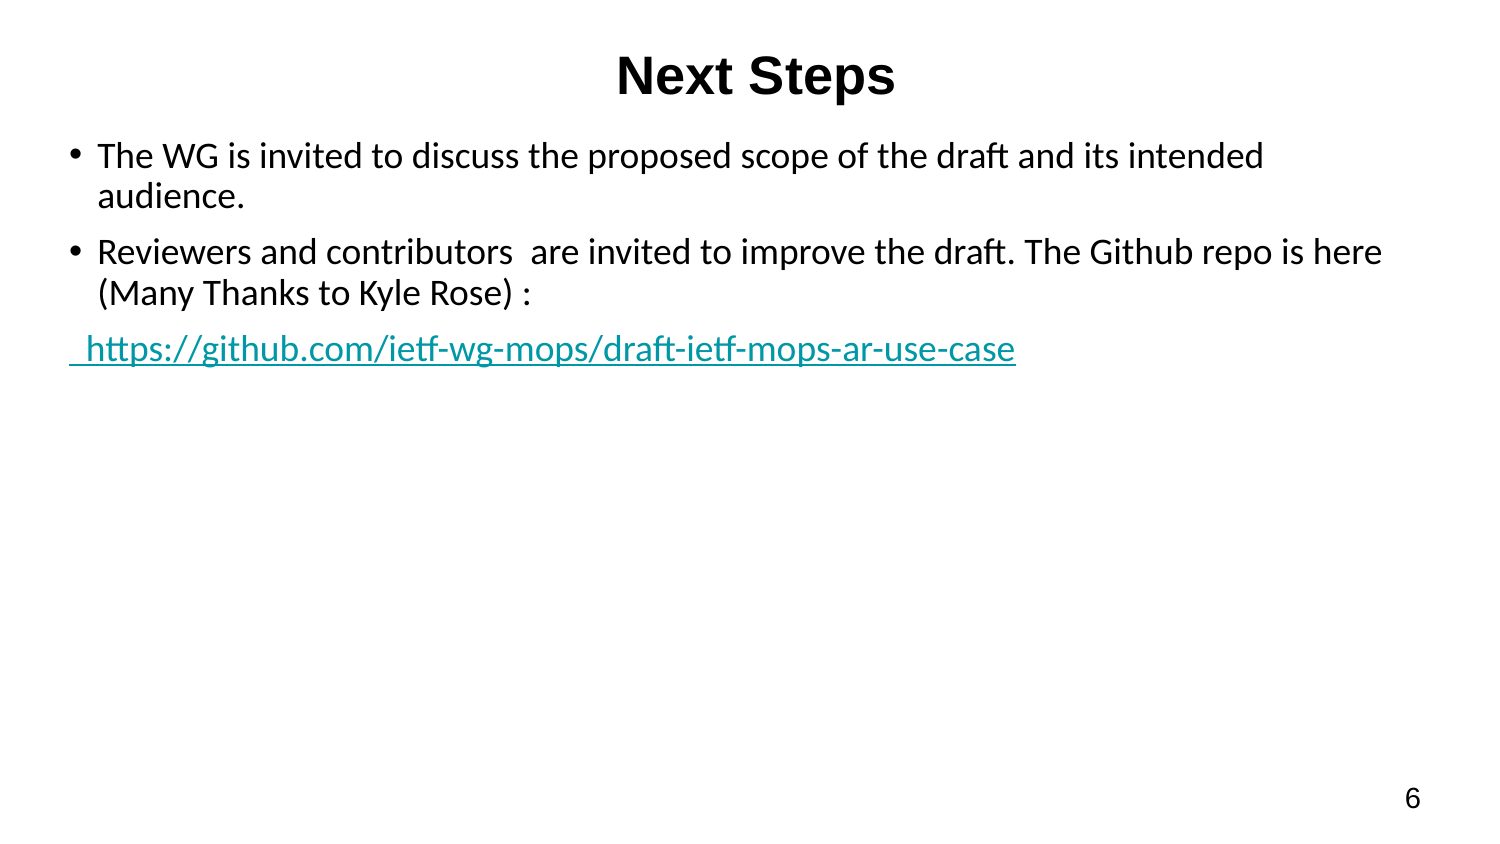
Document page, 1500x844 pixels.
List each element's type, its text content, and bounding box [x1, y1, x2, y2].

text_box The WG is invited to discuss the proposed scope of the draft and its intended audience. Reviewers and contributors are invited to improve the draft. The Github repo is here (Many Thanks to Kyle Rose) : https://github.com/ietf-wg-mops/draft-ietf-mops-ar-use-case [54, 67, 1435, 679]
slide_number 6 [1389, 764, 1480, 830]
title Next Steps [58, 15, 1456, 110]
